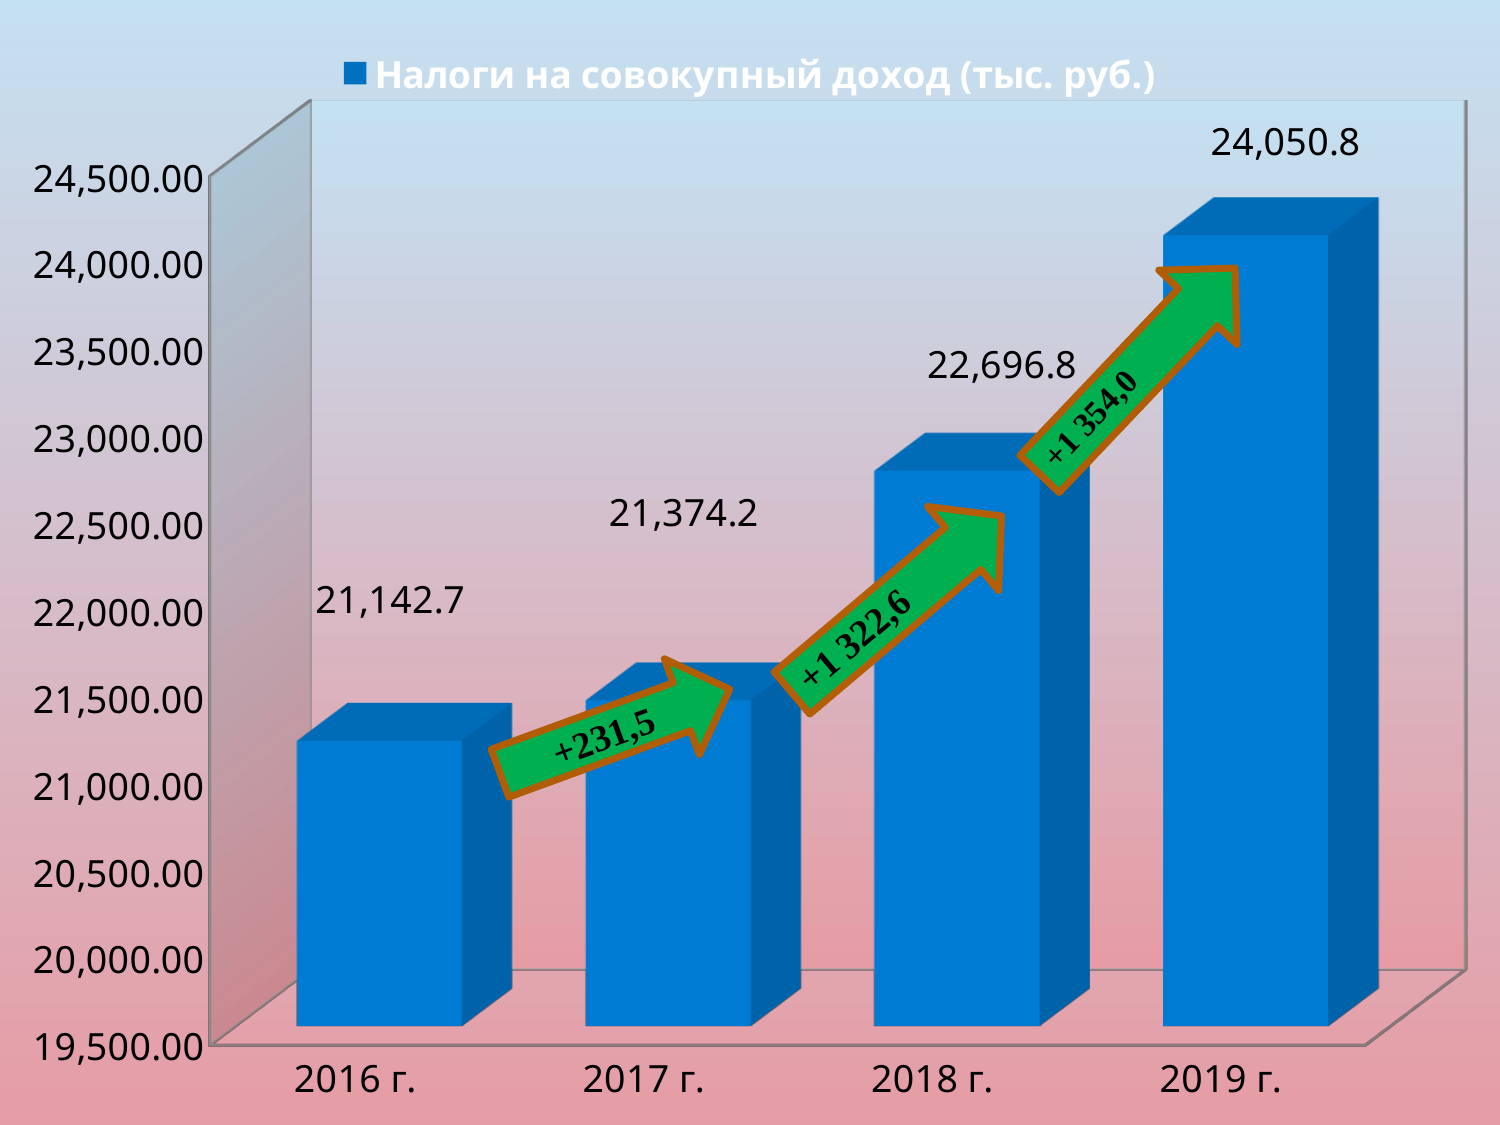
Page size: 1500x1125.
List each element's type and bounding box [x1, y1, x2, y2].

chart [0, 0, 1500, 1125]
